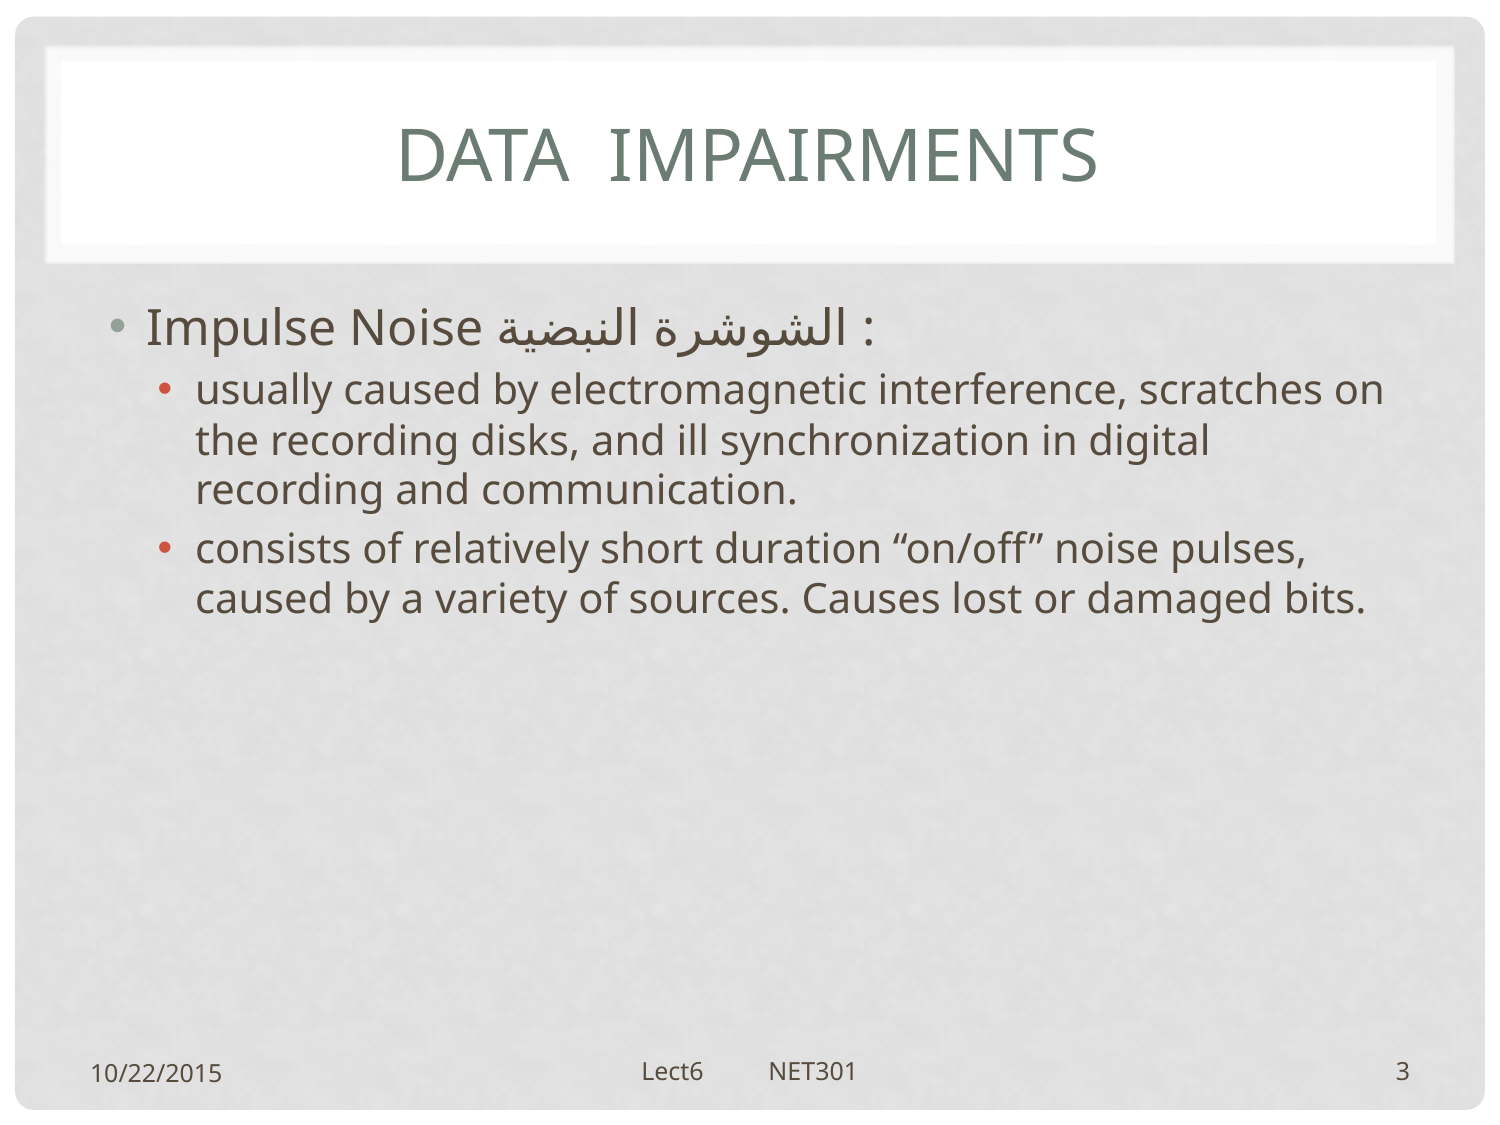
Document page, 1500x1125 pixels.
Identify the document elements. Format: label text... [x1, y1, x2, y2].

title Data impairments [69, 66, 1425, 238]
slide_number 3 [1074, 1042, 1425, 1103]
footer Lect6 NET301 [512, 1042, 988, 1103]
list Impulse Noise الشوشرة النبضية : usually caused by electromagnetic interference, scratches on the recording disks, and ill synchronization in digital recording and communication. consists of relatively short duration “on/off” noise pulses, caused by a variety of sources. Causes lost or damaged bits. [75, 287, 1425, 1005]
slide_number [75, 1042, 425, 1103]
